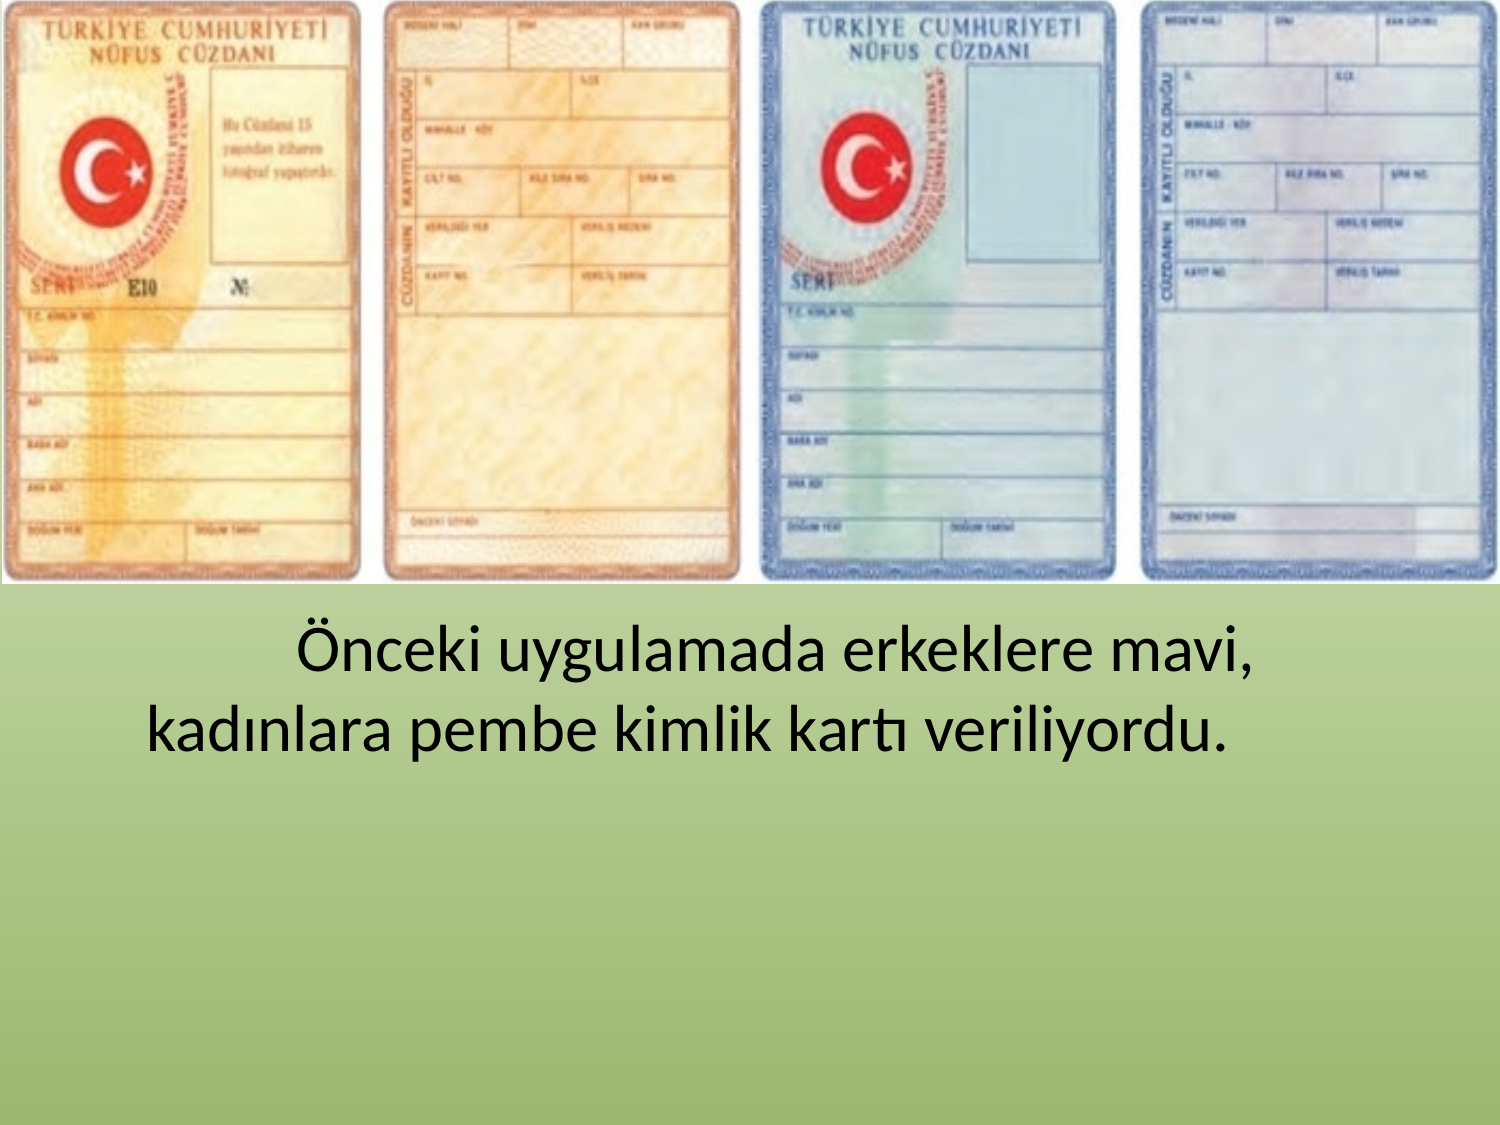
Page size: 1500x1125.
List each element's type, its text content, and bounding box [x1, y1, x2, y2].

picture [2, 0, 1500, 584]
list Önceki uygulamada erkeklere mavi, kadınlara pembe kimlik kartı veriliyordu. [75, 597, 1425, 1005]
